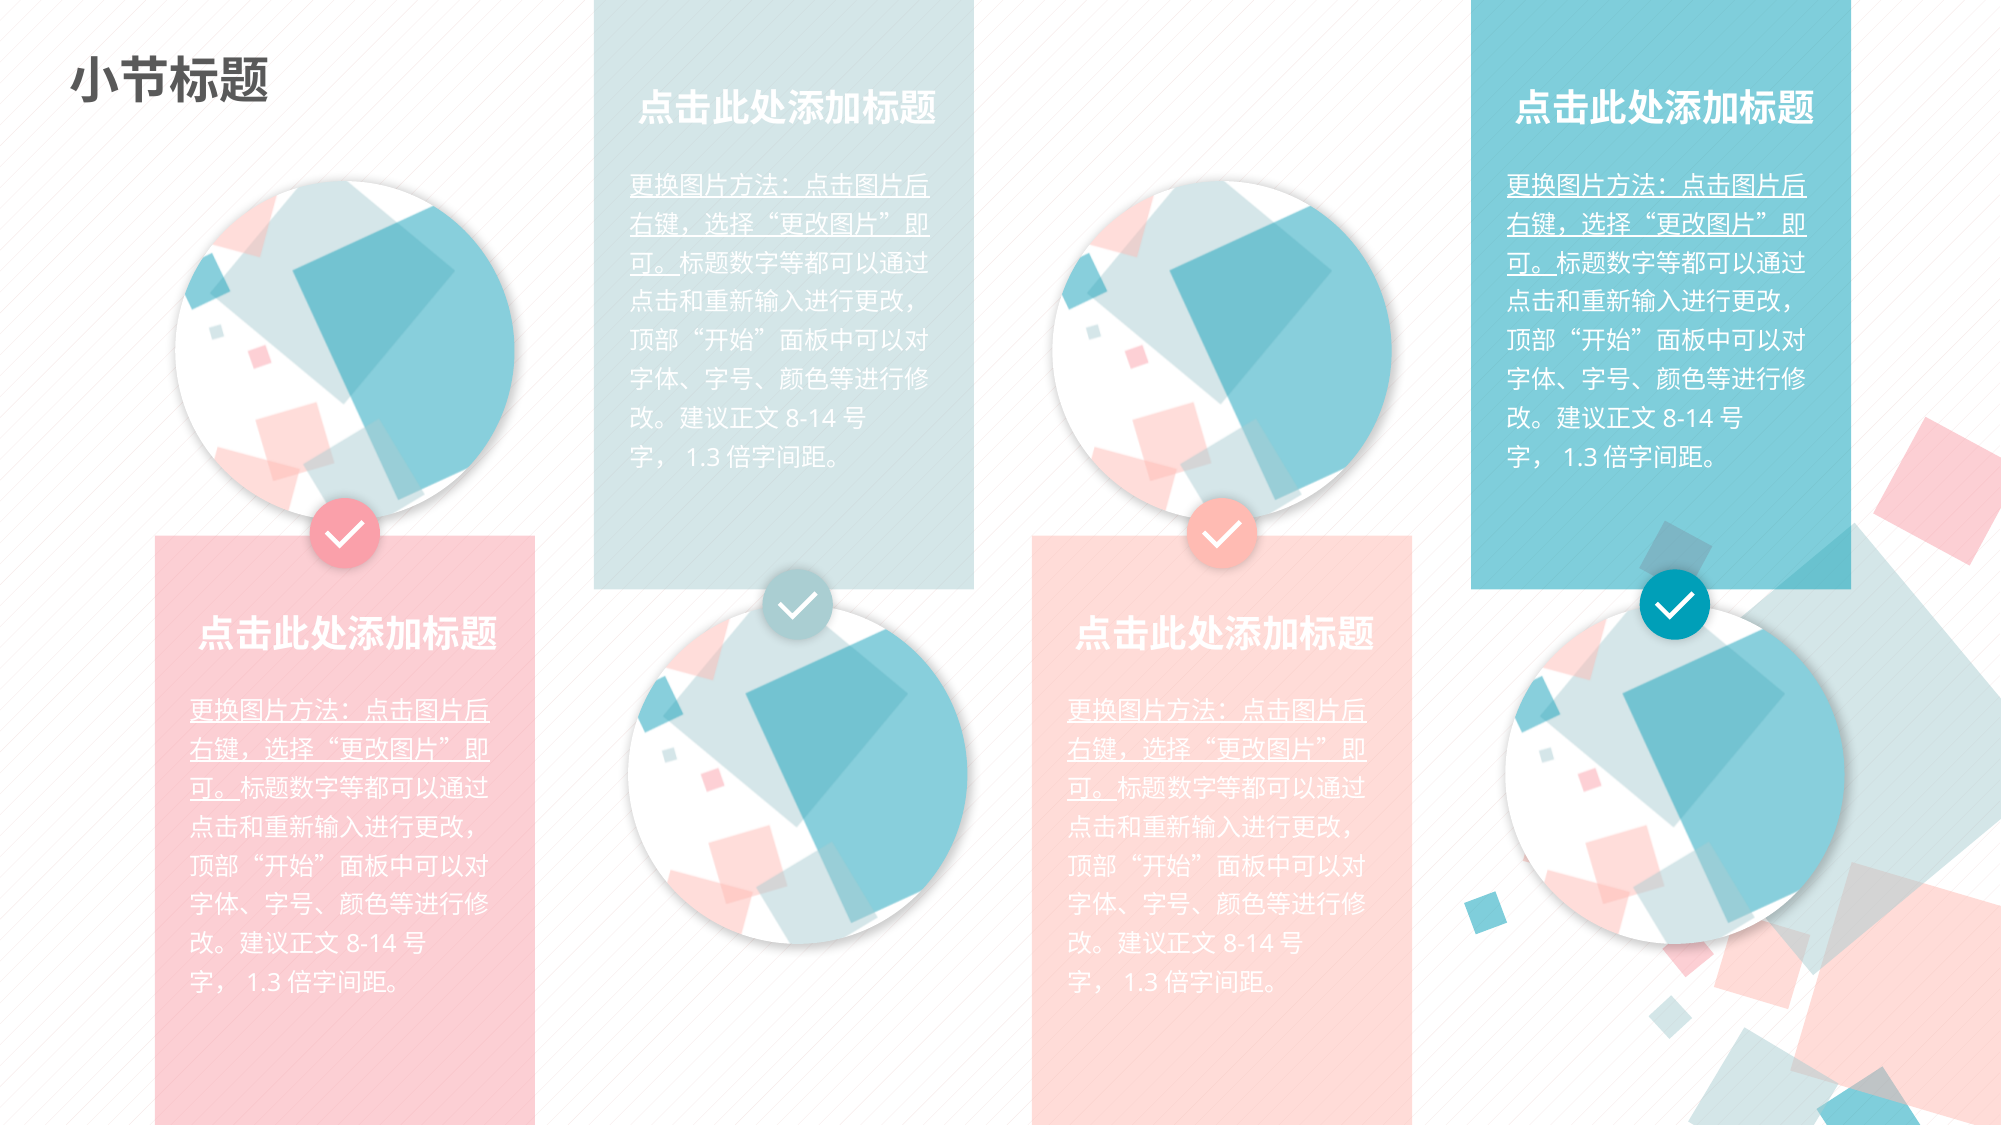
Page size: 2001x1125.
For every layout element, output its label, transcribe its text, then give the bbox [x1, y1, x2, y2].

text_box 更换图片方法：点击图片后右键，选择“更改图片”即可。标题数字等都可以通过点击和重新输入进行更改，顶部“开始”面板中可以对字体、字号、颜色等进行修改。建议正文8-14号字，1.3倍字间距。 [175, 678, 515, 1005]
text_box [593, 0, 975, 590]
text_box 更换图片方法：点击图片后右键，选择“更改图片”即可。标题数字等都可以通过点击和重新输入进行更改，顶部“开始”面板中可以对字体、字号、颜色等进行修改。建议正文8-14号字，1.3倍字间距。 [614, 152, 954, 479]
picture [628, 604, 968, 944]
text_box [1186, 497, 1258, 569]
text_box 点击此处添加标题 [183, 588, 513, 663]
picture [1052, 181, 1392, 521]
picture [1505, 604, 1845, 944]
list 小节标题 [54, 38, 593, 127]
text_box [1031, 535, 1413, 1125]
text_box 更换图片方法：点击图片后右键，选择“更改图片”即可。标题数字等都可以通过点击和重新输入进行更改，顶部“开始”面板中可以对字体、字号、颜色等进行修改。建议正文8-14号字，1.3倍字间距。 [1491, 152, 1832, 479]
text_box 点击此处添加标题 [622, 63, 953, 137]
text_box 点击此处添加标题 [1499, 63, 1830, 137]
text_box 点击此处添加标题 [1060, 588, 1390, 663]
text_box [762, 569, 833, 640]
picture [175, 181, 515, 521]
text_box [309, 497, 380, 569]
text_box [1470, 0, 1852, 590]
text_box 更换图片方法：点击图片后右键，选择“更改图片”即可。标题数字等都可以通过点击和重新输入进行更改，顶部“开始”面板中可以对字体、字号、颜色等进行修改。建议正文8-14号字，1.3倍字间距。 [1052, 678, 1392, 1005]
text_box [1639, 569, 1711, 640]
text_box [154, 535, 536, 1125]
